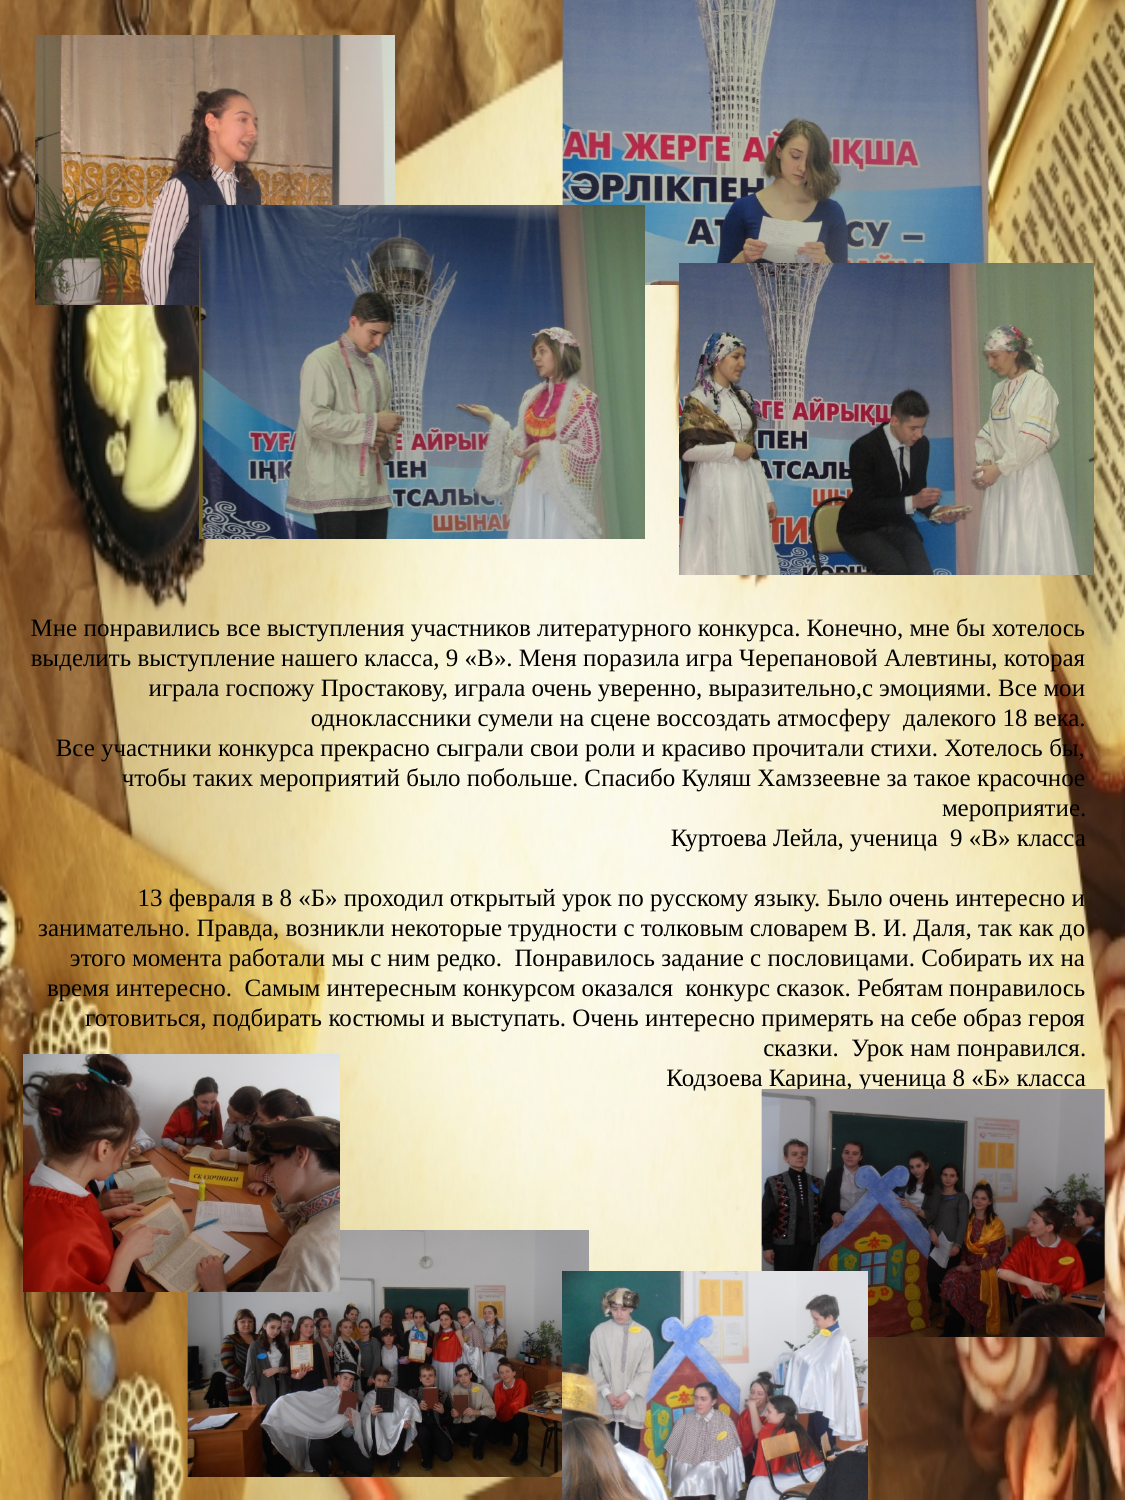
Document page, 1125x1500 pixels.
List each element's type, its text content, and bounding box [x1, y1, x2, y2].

title Мне понравились все выступления участников литературного конкурса. Конечно, мне бы хотелось выделить выступление нашего класса, 9 «В». Меня поразила игра Черепановой Алевтины, которая играла госпожу Простакову, играла очень уверенно, выразительно,с эмоциями. Все мои одноклассники сумели на сцене воссоздать атмосферу далекого 18 века. Все участники конкурса прекрасно сыграли свои роли и красиво прочитали стихи. Хотелось бы, чтобы таких мероприятий было побольше. Спасибо Куляш Хамззеевне за такое красочное мероприятие. Куртоева Лейла, ученица 9 «В» класса 13 февраля в 8 «Б» проходил открытый урок по русскому языку. Было очень интересно и занимательно. Правда, возникли некоторые трудности с толковым словарем В. И. Даля, так как до этого момента работали мы с ним редко. Понравилось задание с пословицами. Собирать их на время интересно. Самым интересным конкурсом оказался конкурс сказок. Ребятам понравилось готовиться, подбирать костюмы и выступать. Очень интересно примерять на себе образ героя сказки. Урок нам понравился. Кодзоева Карина, ученица 8 «Б» класса [0, 574, 1102, 1219]
picture [0, 0, 1125, 1500]
